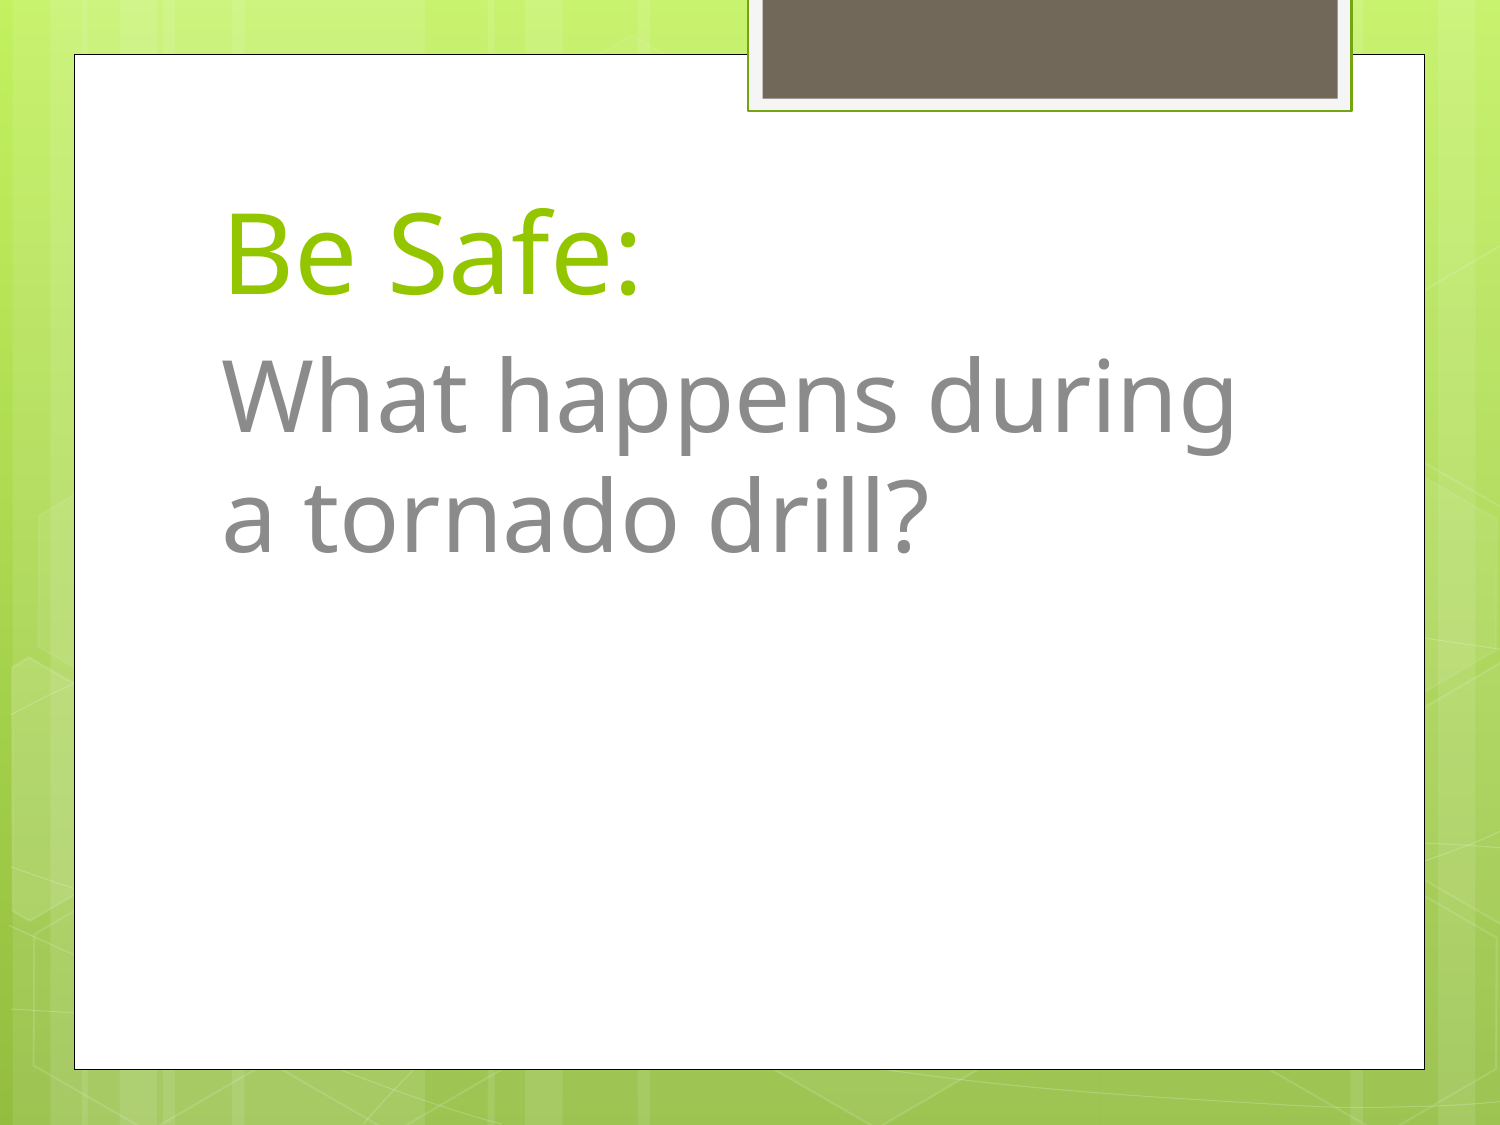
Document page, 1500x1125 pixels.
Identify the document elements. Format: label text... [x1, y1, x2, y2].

list What happens during a tornado drill? [206, 324, 1296, 950]
title Be Safe: [206, 174, 1296, 324]
